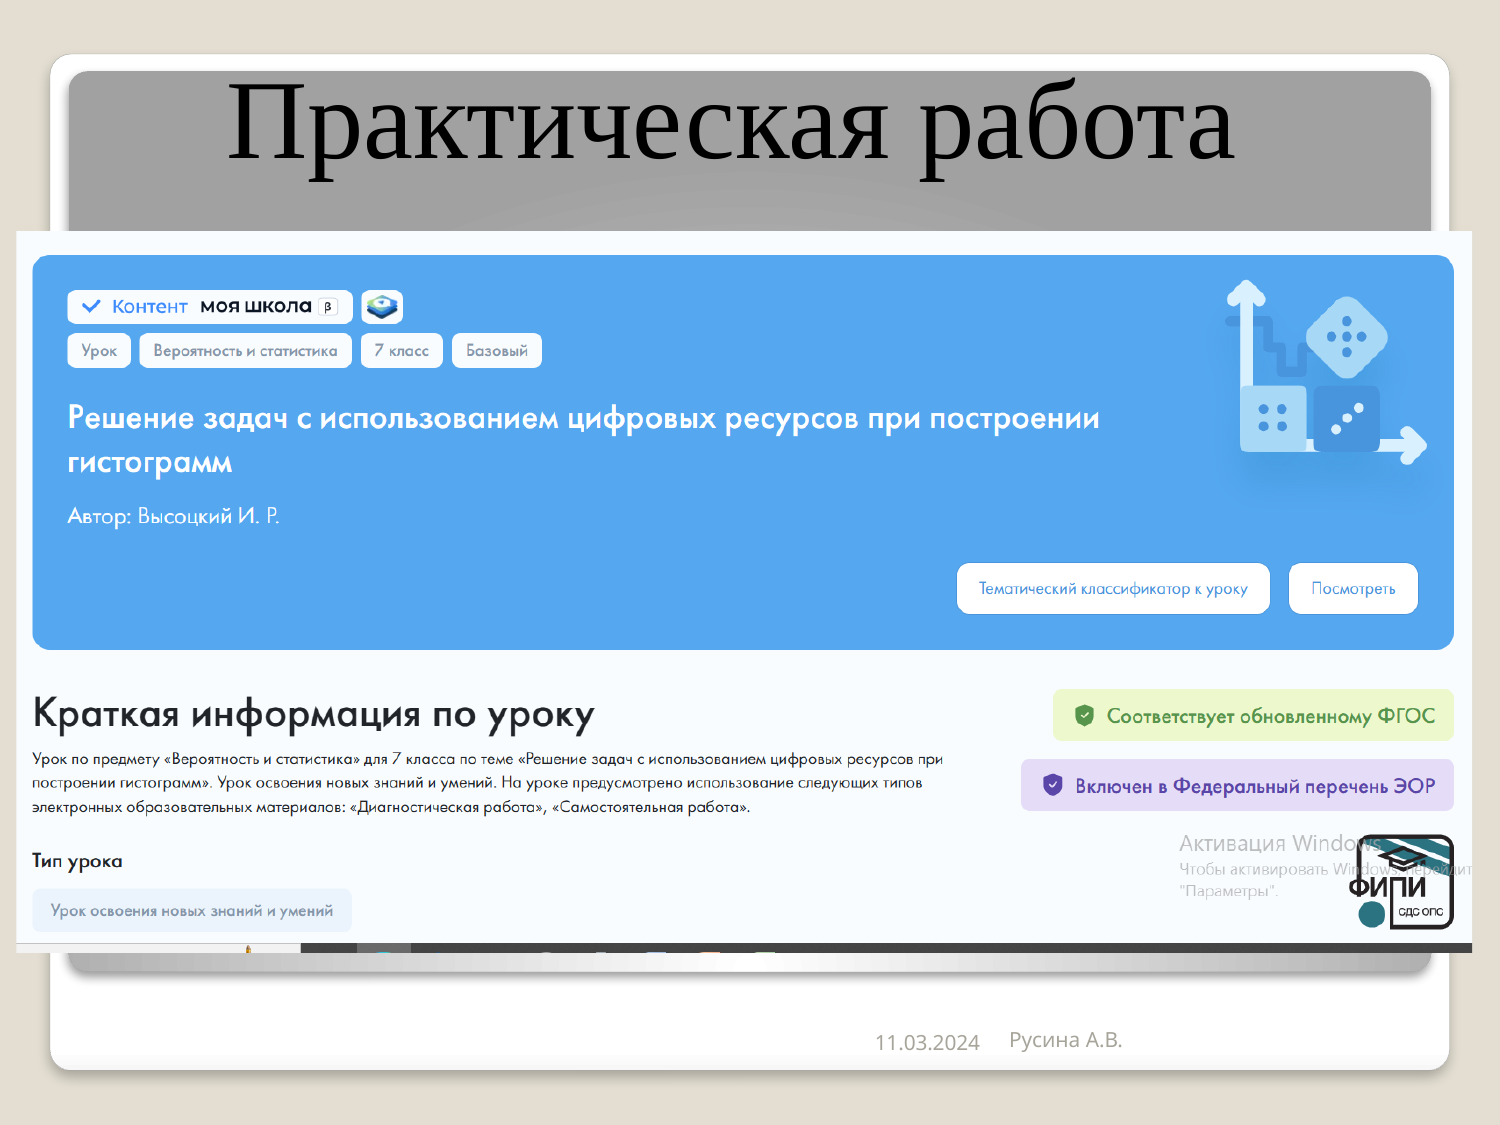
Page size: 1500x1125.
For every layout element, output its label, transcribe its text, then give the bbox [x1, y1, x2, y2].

picture [16, 231, 1473, 953]
footer Русина А.В. [994, 1002, 1370, 1063]
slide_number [619, 1002, 994, 1063]
list Практическая работа [183, 30, 1459, 230]
